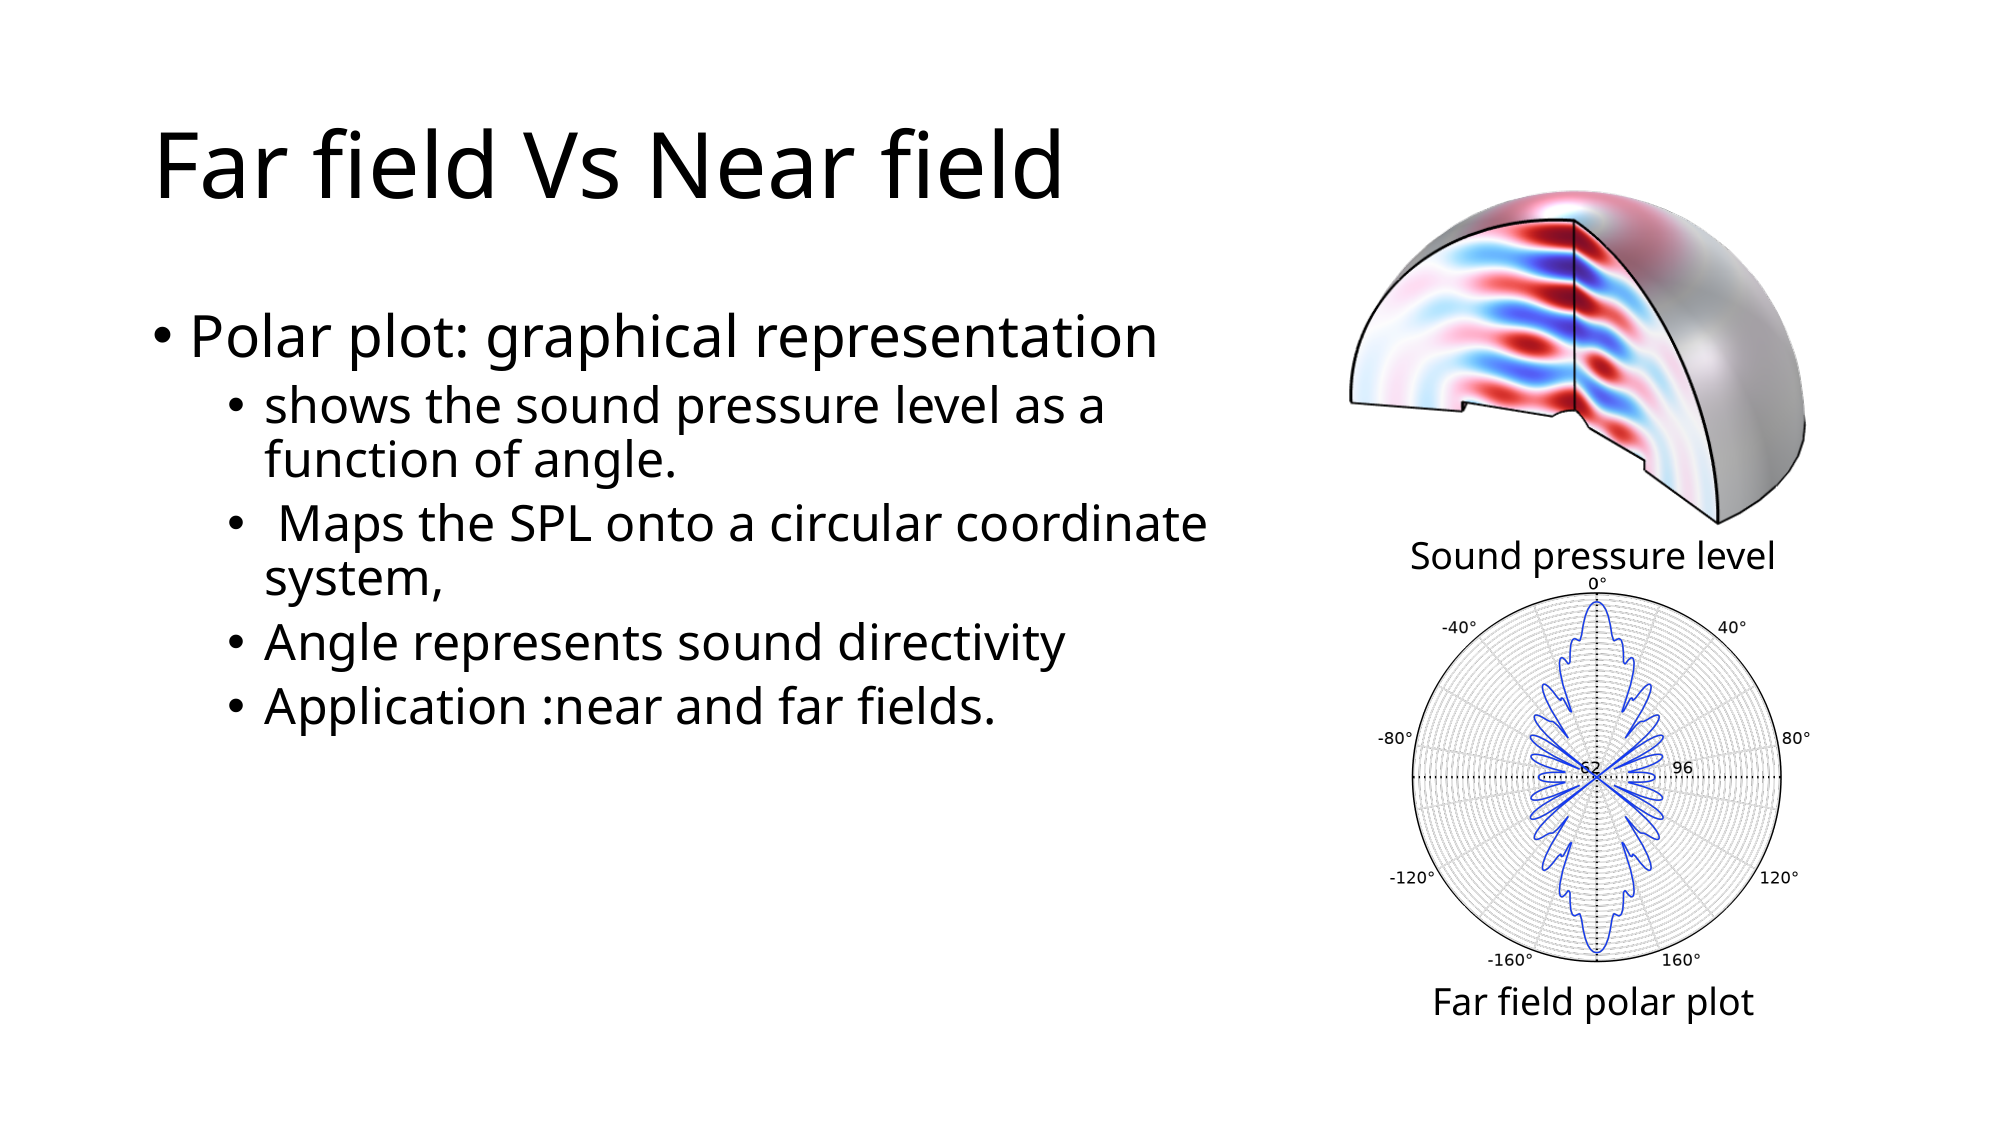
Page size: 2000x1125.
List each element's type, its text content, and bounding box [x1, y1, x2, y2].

title Far field Vs Near field [137, 59, 1862, 278]
picture [1326, 574, 1868, 981]
picture [1322, 165, 1859, 538]
text_box Far field polar plot [1362, 981, 1825, 1031]
text_box Sound pressure level [1362, 538, 1825, 574]
list Polar plot: graphical representation shows the sound pressure level as a function of angle. Maps the SPL onto a circular coordinate system, Angle represents sound directivity Application :near and far fields. [137, 299, 1250, 1014]
